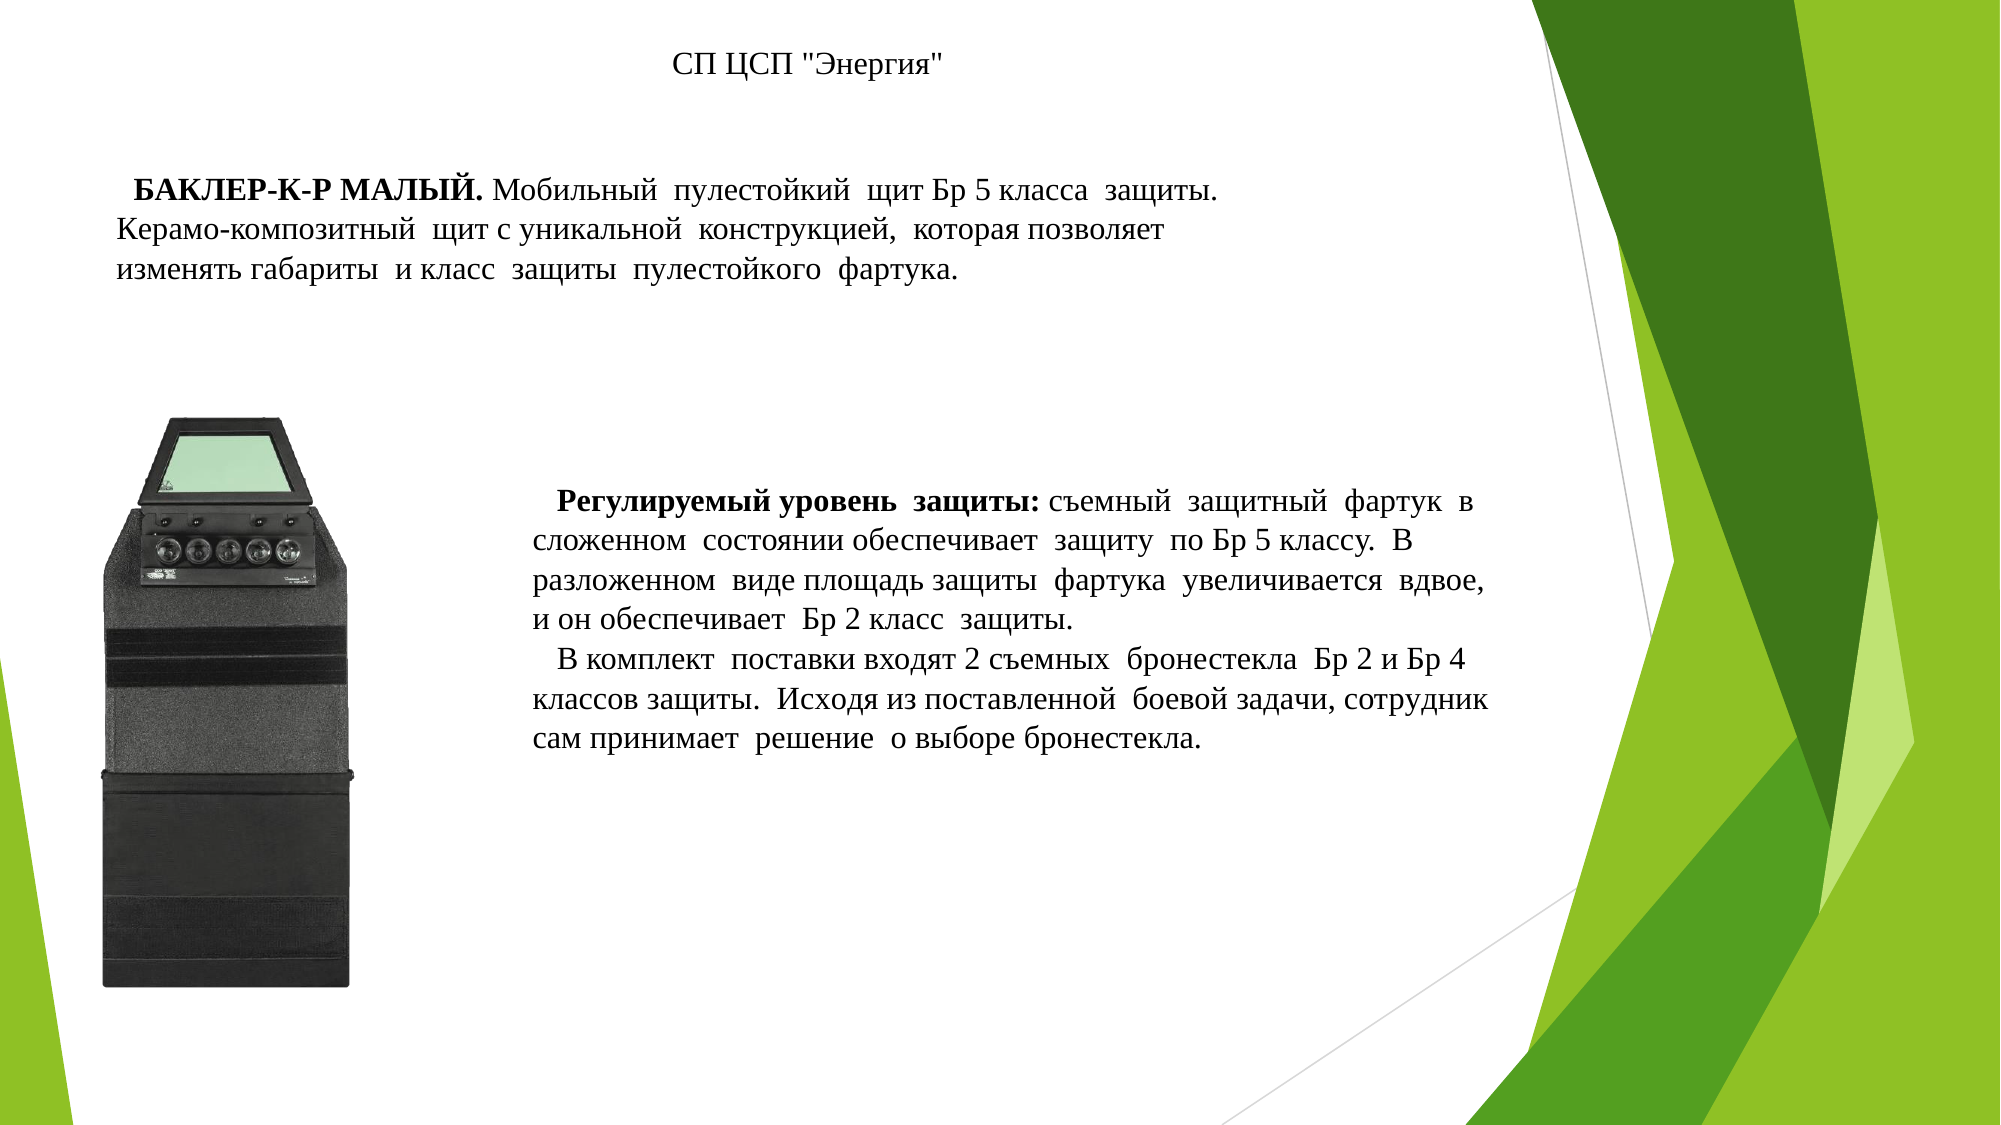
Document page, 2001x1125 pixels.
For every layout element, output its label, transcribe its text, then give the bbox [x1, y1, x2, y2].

text_box Регулируемый уровень защиты: съемный защитный фартук в сложенном состоянии обеспечивает защиту по Бр 5 классу. В разложенном виде площадь защиты фартука увеличивается вдвое, и он обеспечивает Бр 2 класс защиты. В комплект поставки входят 2 съемных бронестекла Бр 2 и Бр 4 классов защиты. Исходя из поставленной боевой задачи, сотрудник сам принимает решение о выборе бронестекла. [530, 478, 1507, 756]
text_box [0, 357, 450, 1033]
text_box СП ЦСП "Энергия" БАКЛЕР-К-Р МАЛЫЙ. Мобильный пулестойкий щит Бр 5 класса защиты. Керамо-композитный щит с уникальной конструкцией, которая позволяет изменять габариты и класс защиты пулестойкого фартука. [114, 42, 1241, 286]
